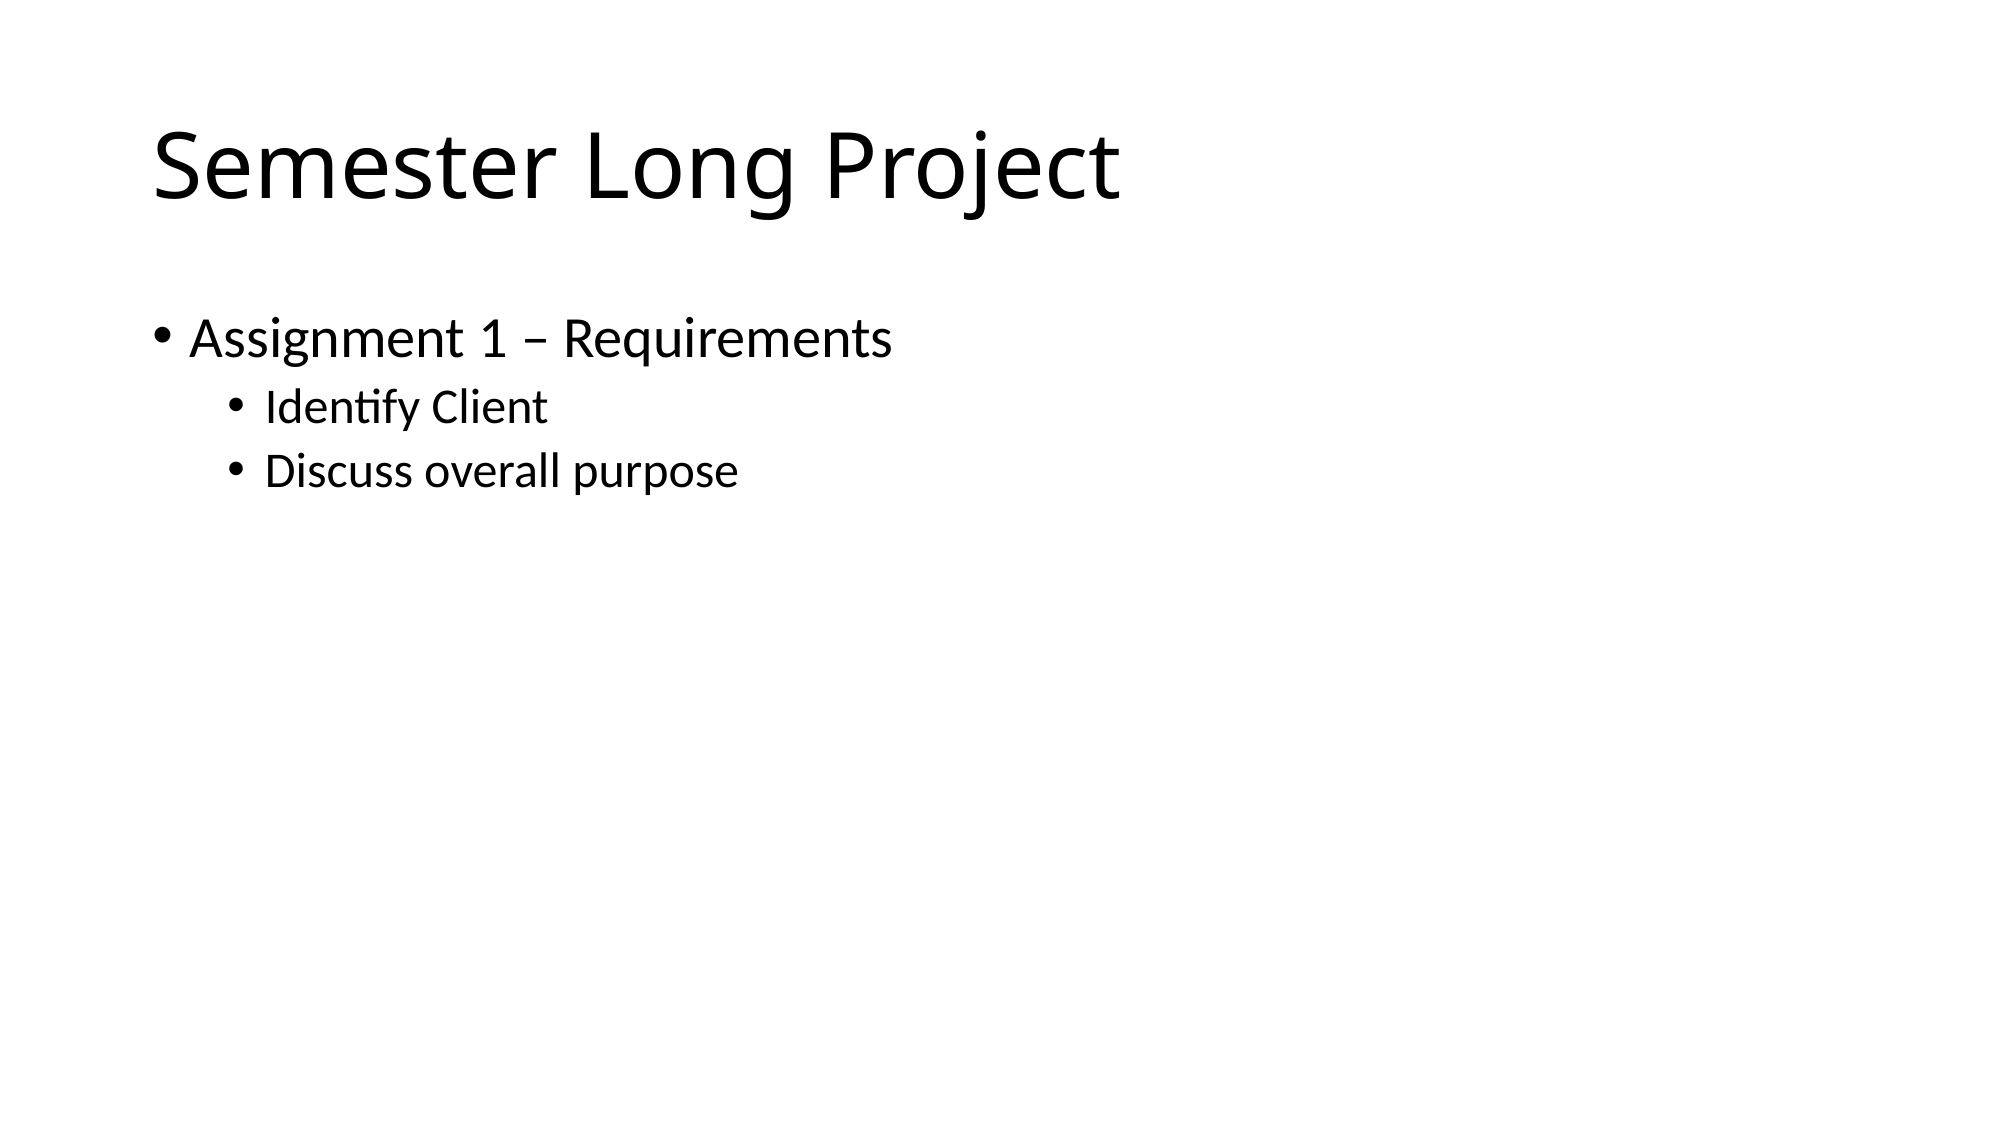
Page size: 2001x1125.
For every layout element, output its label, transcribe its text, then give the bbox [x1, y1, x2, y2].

list Assignment 1 – Requirements Identify Client Discuss overall purpose [137, 299, 1863, 1014]
title Semester Long Project [137, 59, 1863, 278]
